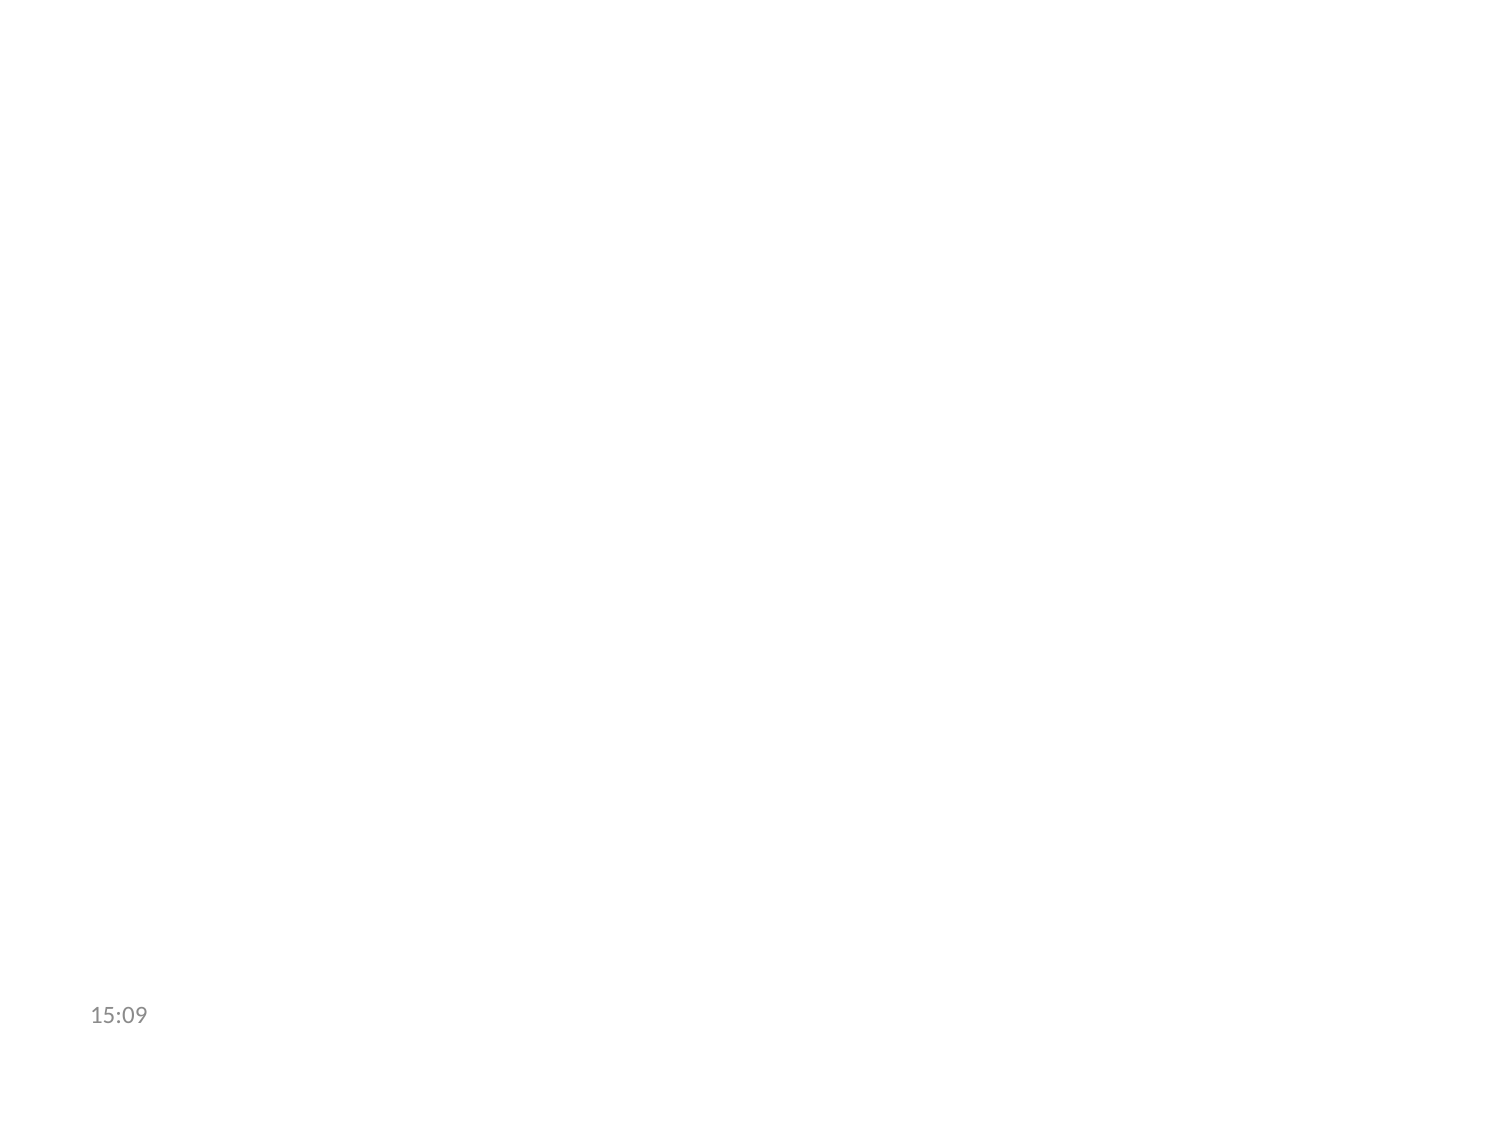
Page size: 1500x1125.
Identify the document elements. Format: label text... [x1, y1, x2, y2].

text_box 15:35 [75, 983, 425, 1044]
